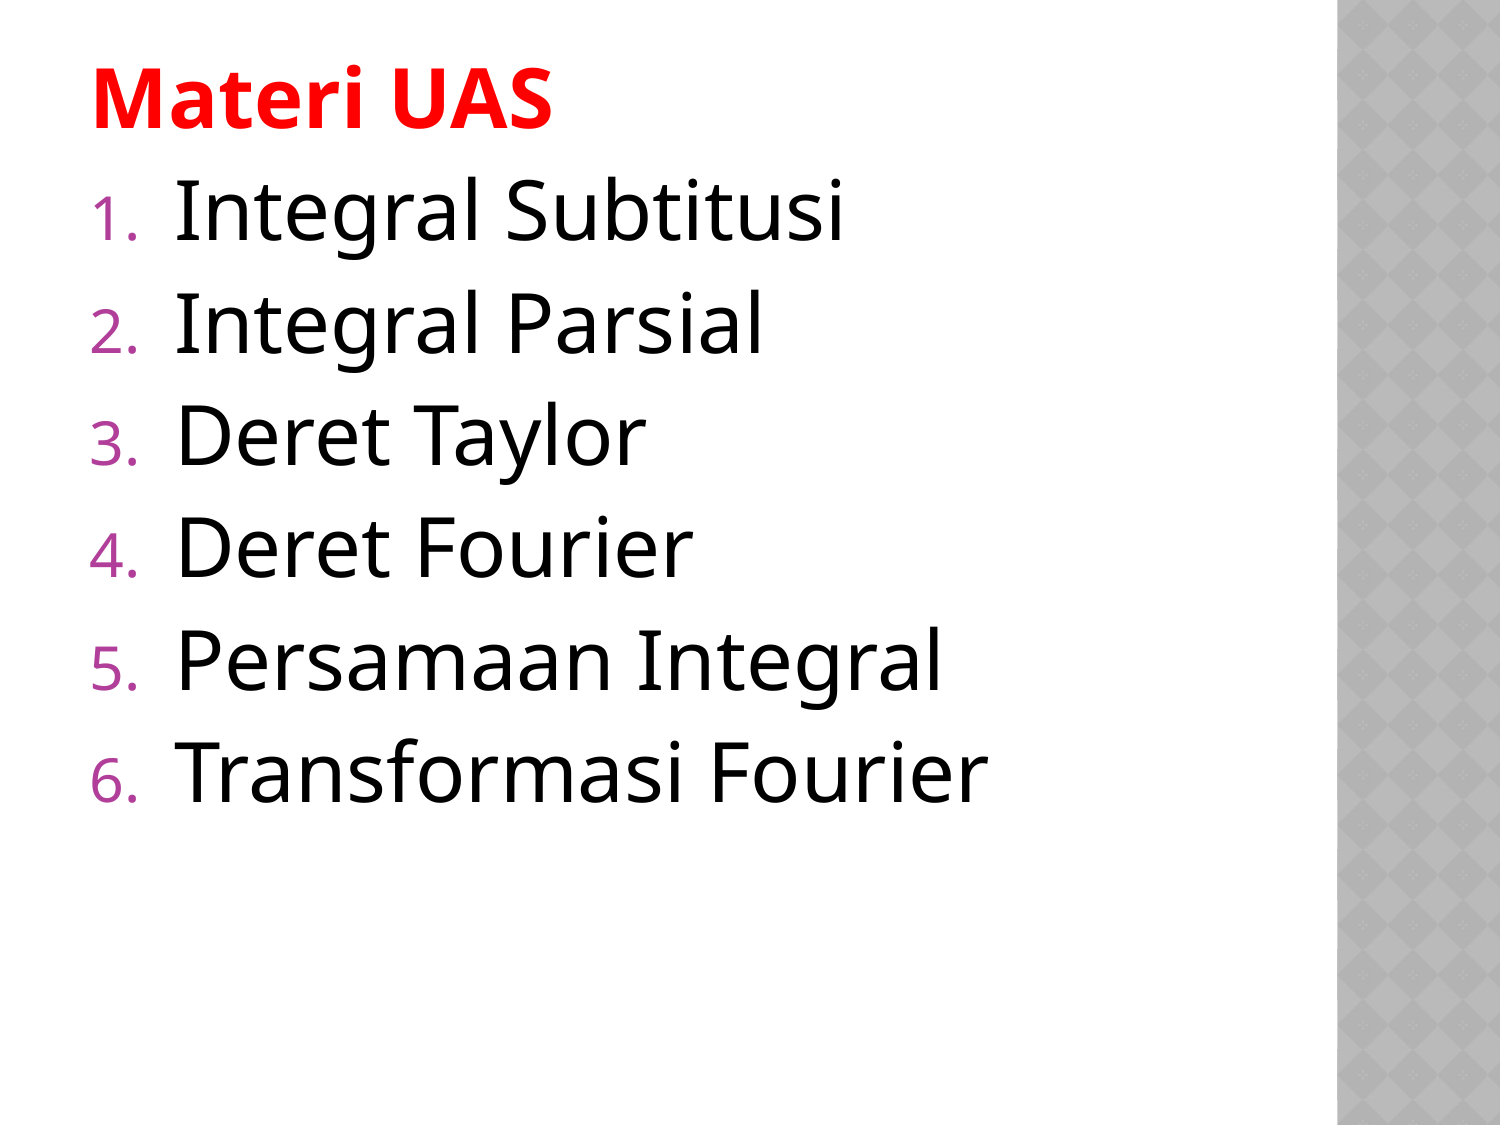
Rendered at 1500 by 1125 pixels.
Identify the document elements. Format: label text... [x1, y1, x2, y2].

list Materi UAS Integral Subtitusi Integral Parsial Deret Taylor Deret Fourier Persamaan Integral Transformasi Fourier [75, 37, 1263, 833]
